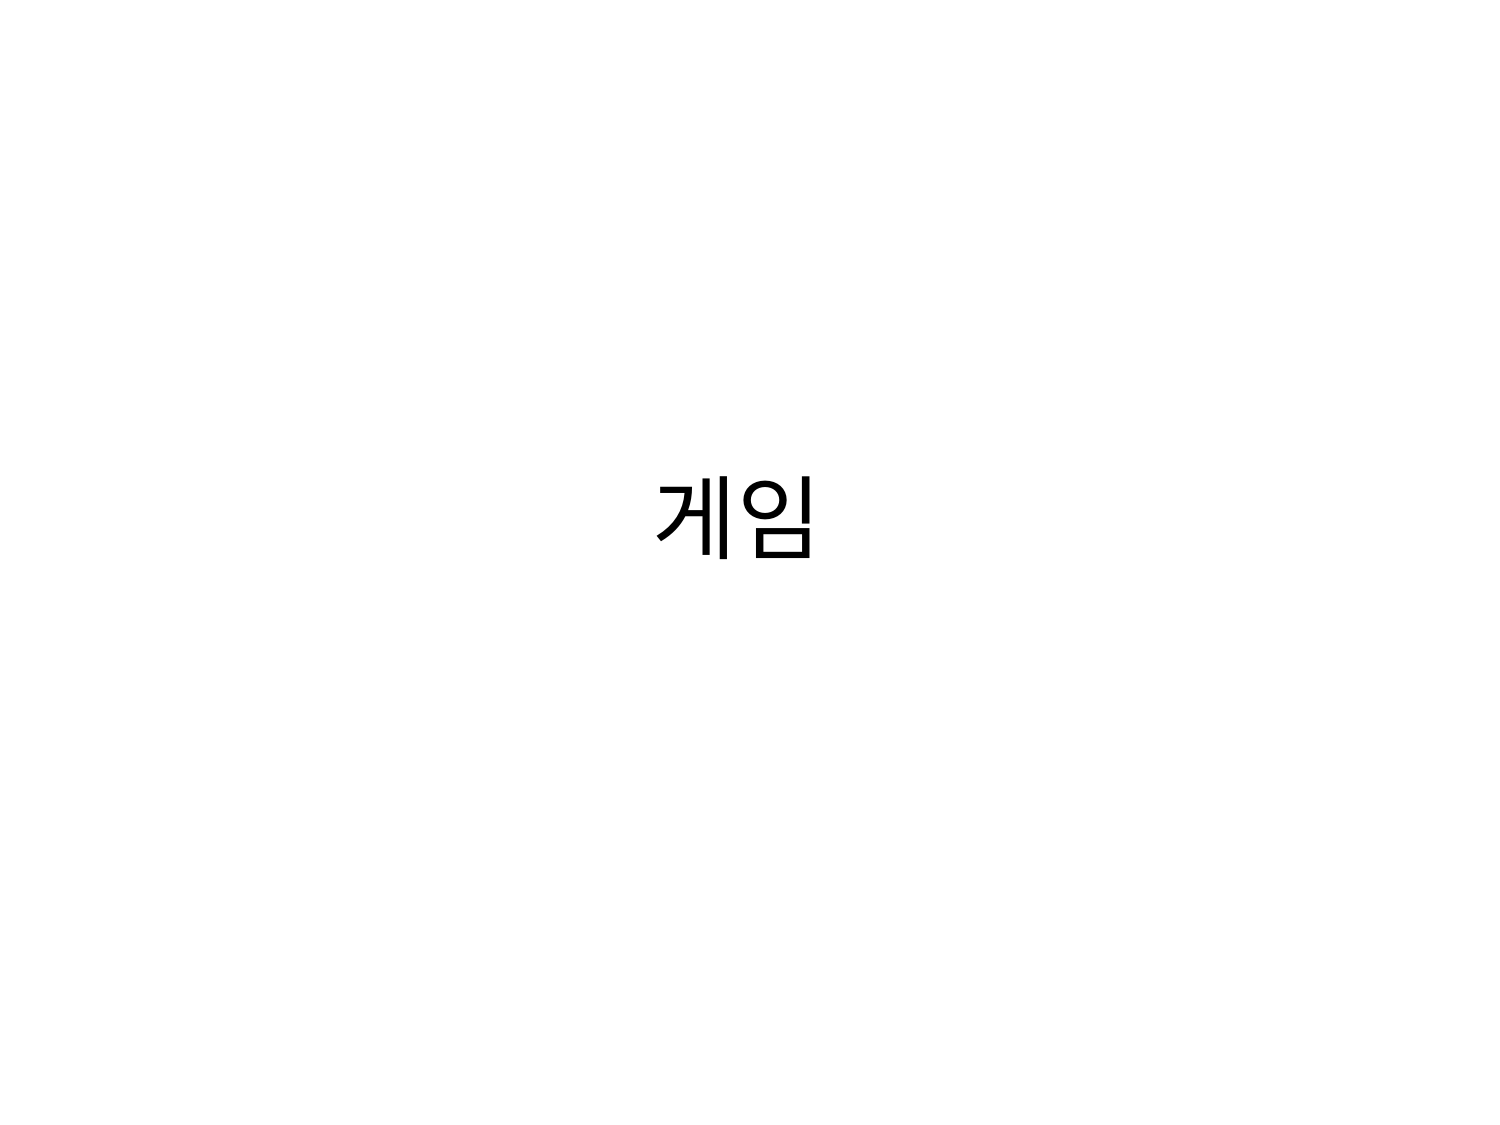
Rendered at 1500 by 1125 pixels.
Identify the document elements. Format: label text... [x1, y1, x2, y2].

title 게임 [75, 421, 1425, 610]
